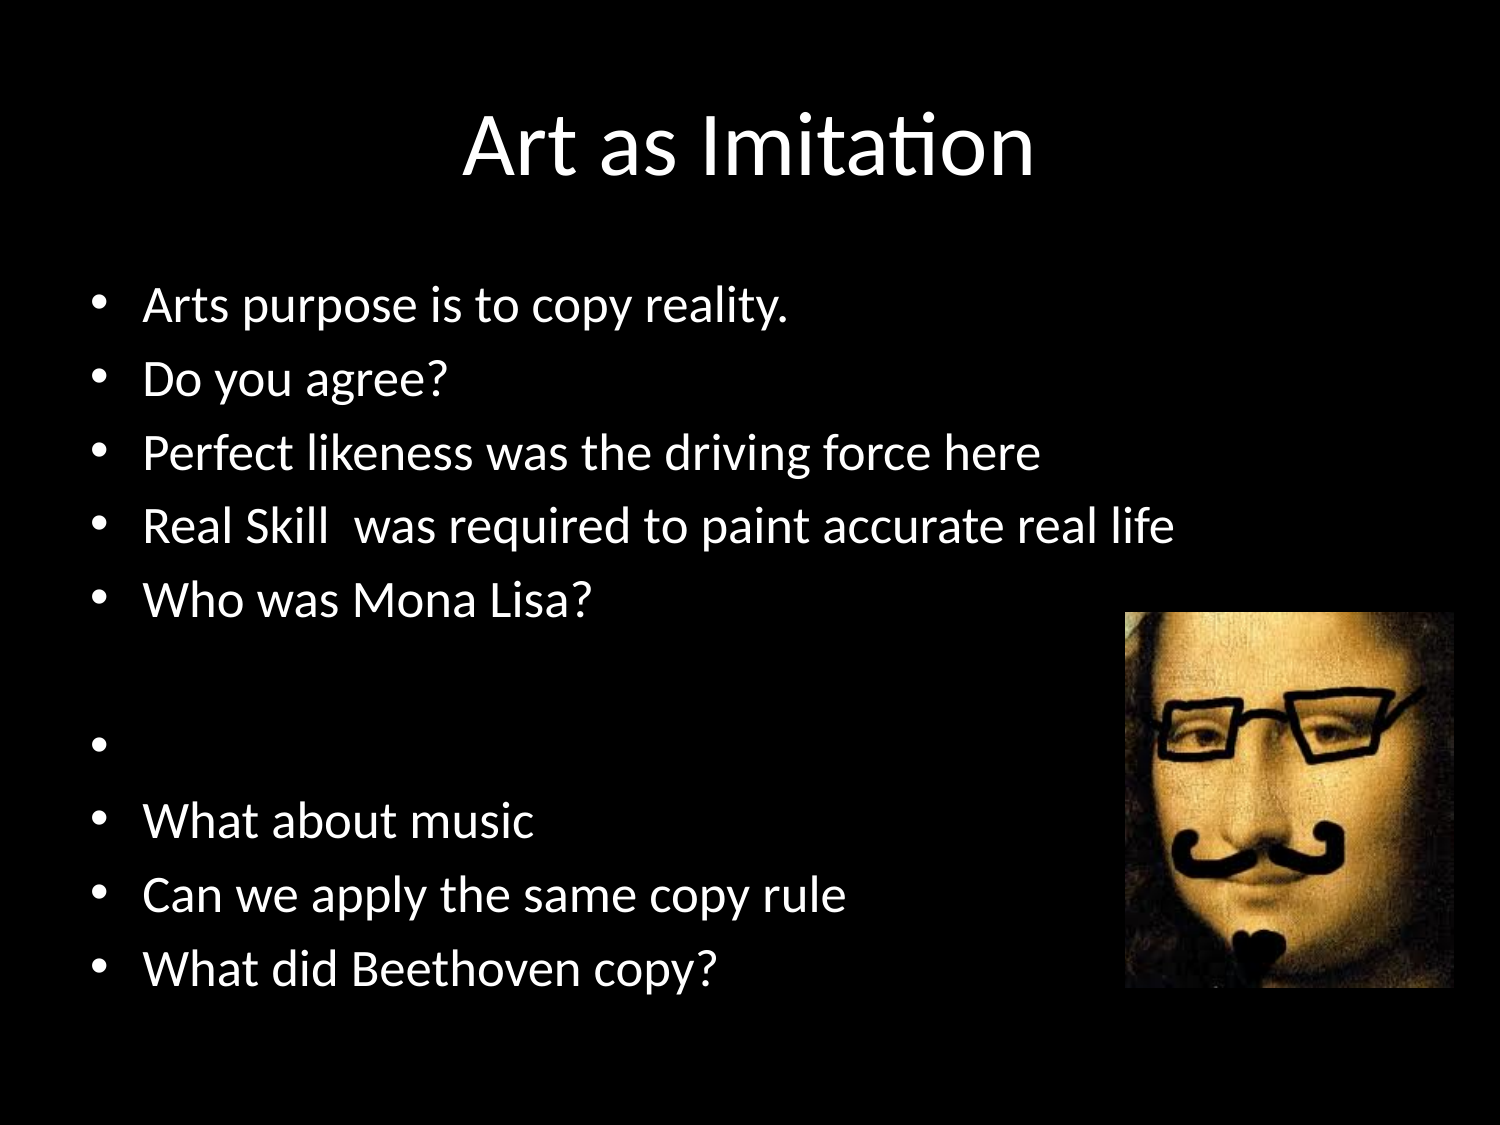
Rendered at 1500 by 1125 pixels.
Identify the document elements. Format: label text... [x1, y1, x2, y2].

list Arts purpose is to copy reality. Do you agree? Perfect likeness was the driving force here Real Skill was required to paint accurate real life Who was Mona Lisa? What about music Can we apply the same copy rule What did Beethoven copy? [75, 262, 1425, 1005]
title Art as Imitation [75, 45, 1425, 233]
picture [1124, 612, 1454, 988]
